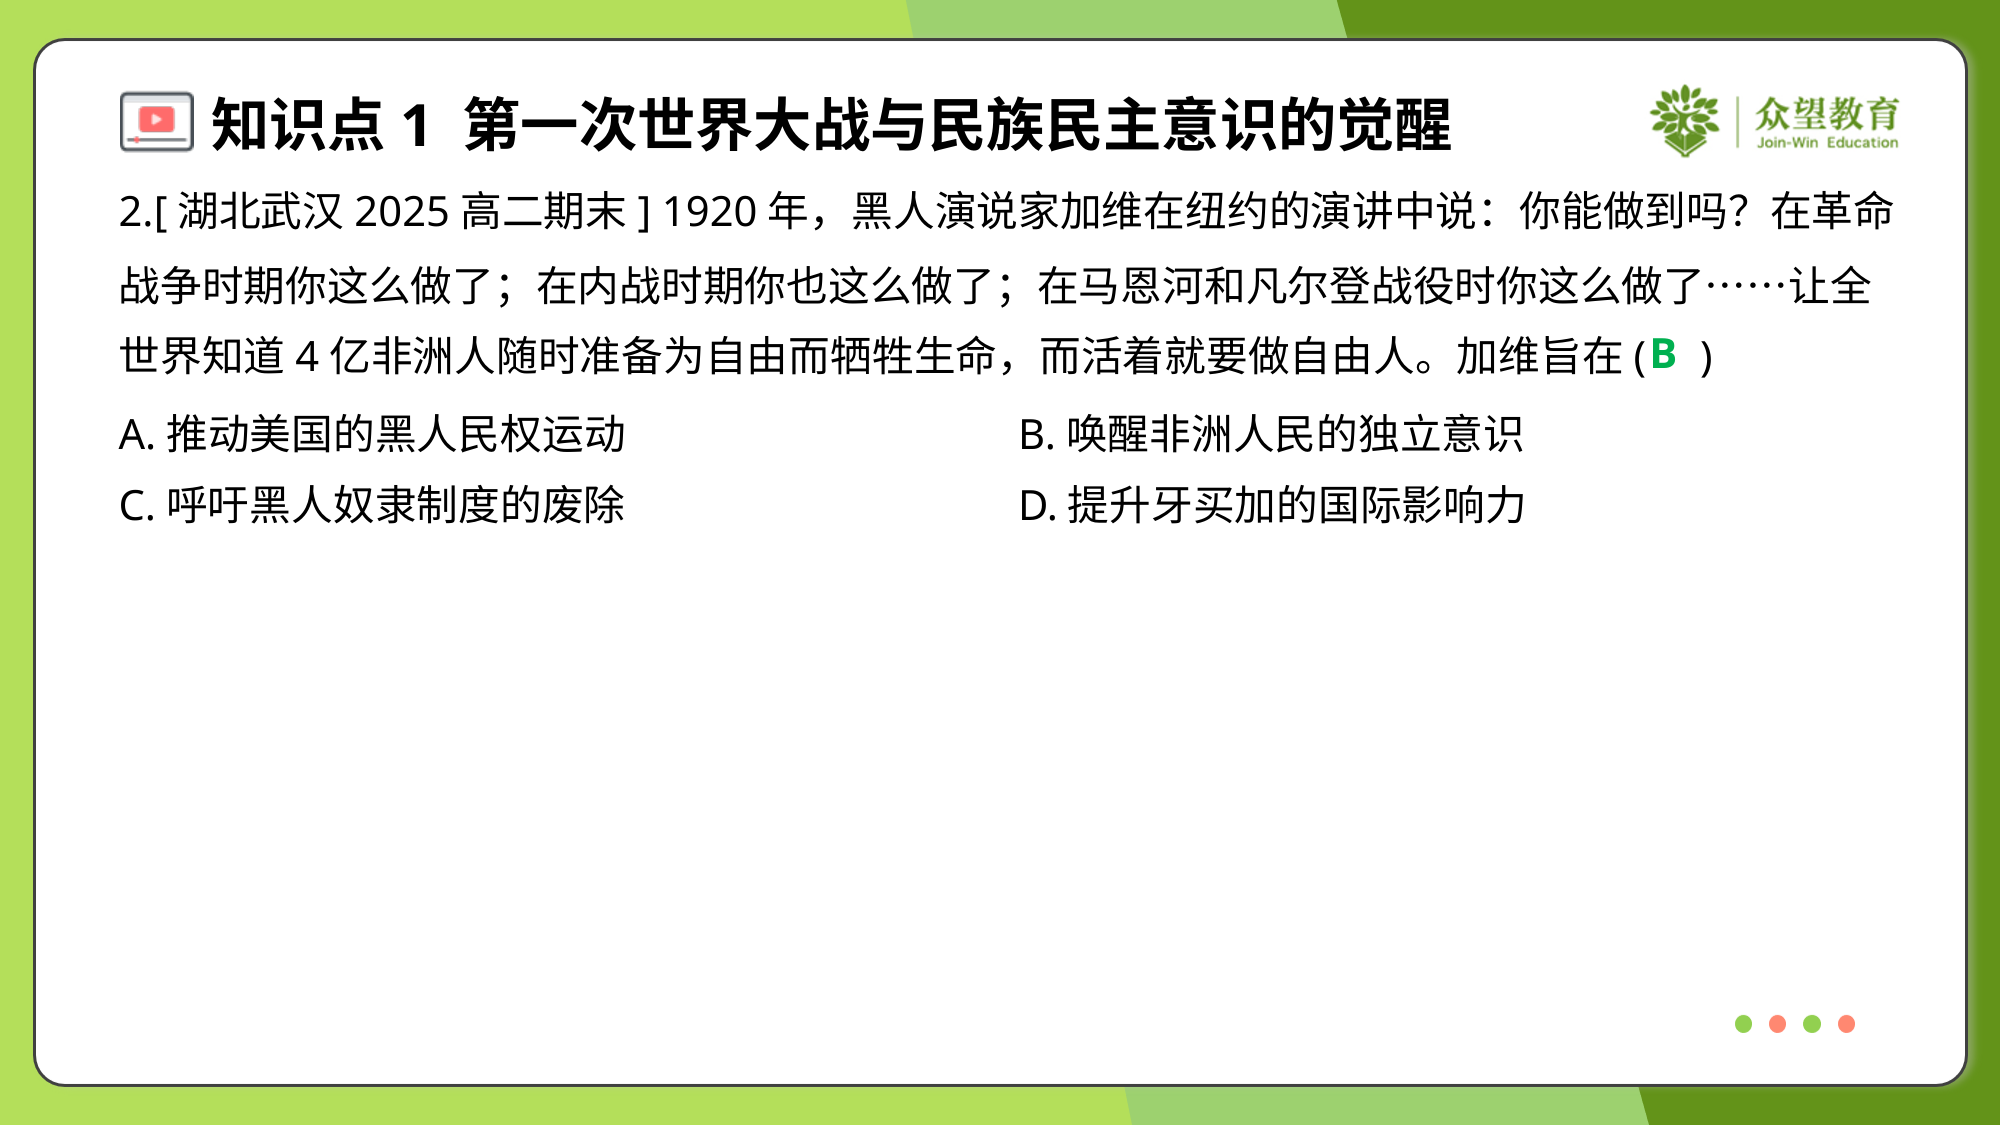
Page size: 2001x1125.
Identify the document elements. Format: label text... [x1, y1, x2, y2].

text_box A.推动美国的黑人民权运动 B.唤醒非洲人民的独立意识 C.呼吁黑人奴隶制度的废除 D.提升牙买加的国际影响力 [118, 382, 1883, 522]
text_box B [1634, 306, 1693, 371]
text_box 2.[湖北武汉2025高二期末] 1920年，黑人演说家加维在纽约的演讲中说：你能做到吗？在革命 战争时期你这么做了；在内战时期你也这么做了；在马恩河和凡尔登战役时你这么做了……让全 世界知道4亿非洲人随时准备为自由而牺牲生命，而活着就要做自由人。加维旨在( ) [118, 159, 1883, 373]
picture [0, 0, 2000, 1125]
